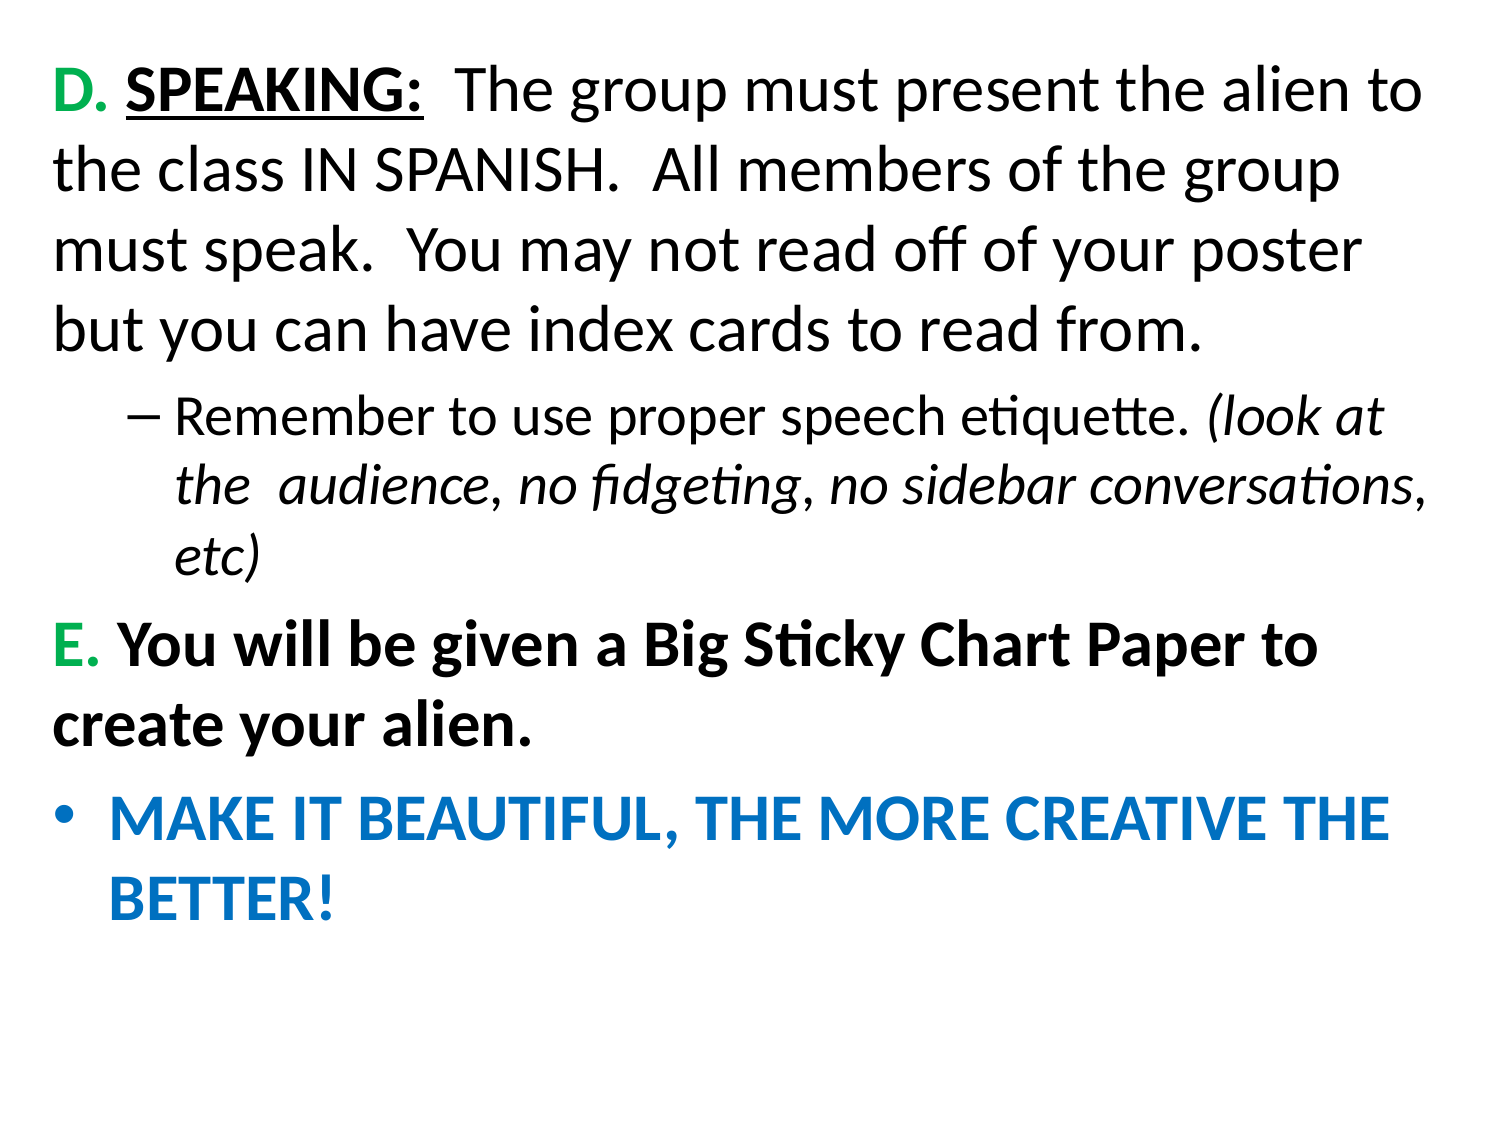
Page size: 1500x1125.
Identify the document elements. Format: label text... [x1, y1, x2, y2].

list D. SPEAKING: The group must present the alien to the class IN SPANISH. All members of the group must speak. You may not read off of your poster but you can have index cards to read from. Remember to use proper speech etiquette. (look at the audience, no fidgeting, no sidebar conversations, etc) E. You will be given a Big Sticky Chart Paper to create your alien. MAKE IT BEAUTIFUL, THE MORE CREATIVE THE BETTER! [37, 37, 1463, 1100]
